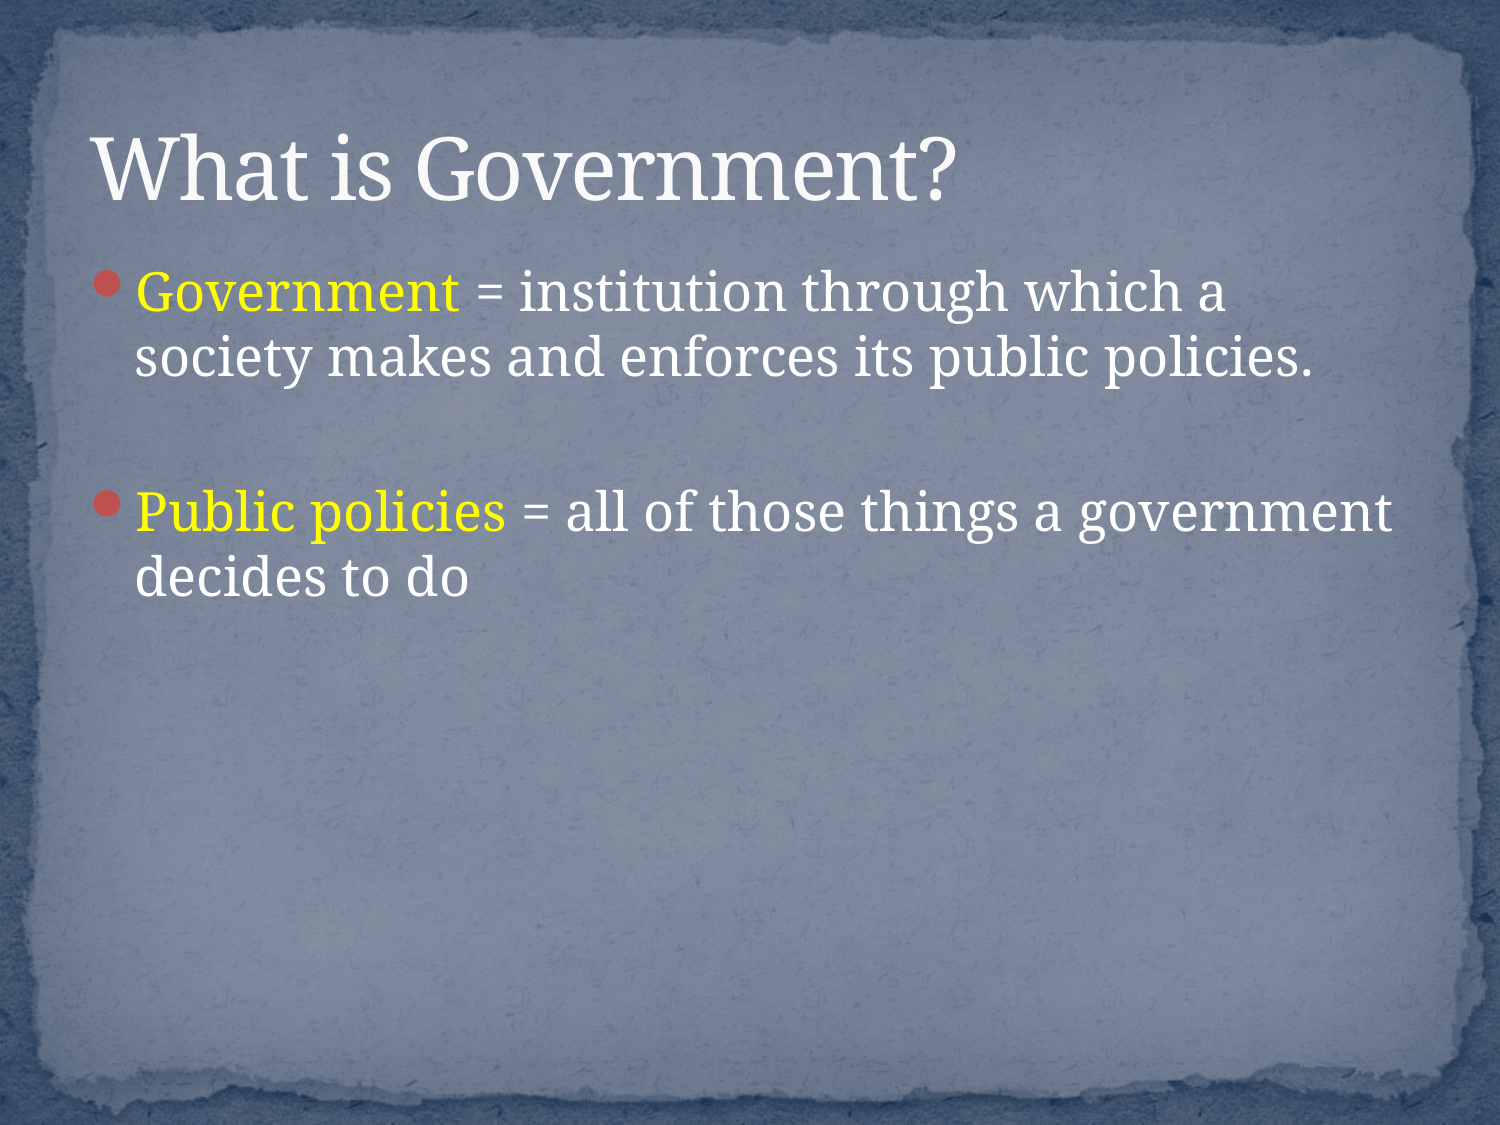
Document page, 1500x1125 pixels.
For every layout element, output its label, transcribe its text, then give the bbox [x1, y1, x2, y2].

list Government = institution through which a society makes and enforces its public policies. Public policies = all of those things a government decides to do [75, 249, 1425, 1000]
title What is Government? [74, 24, 1425, 225]
